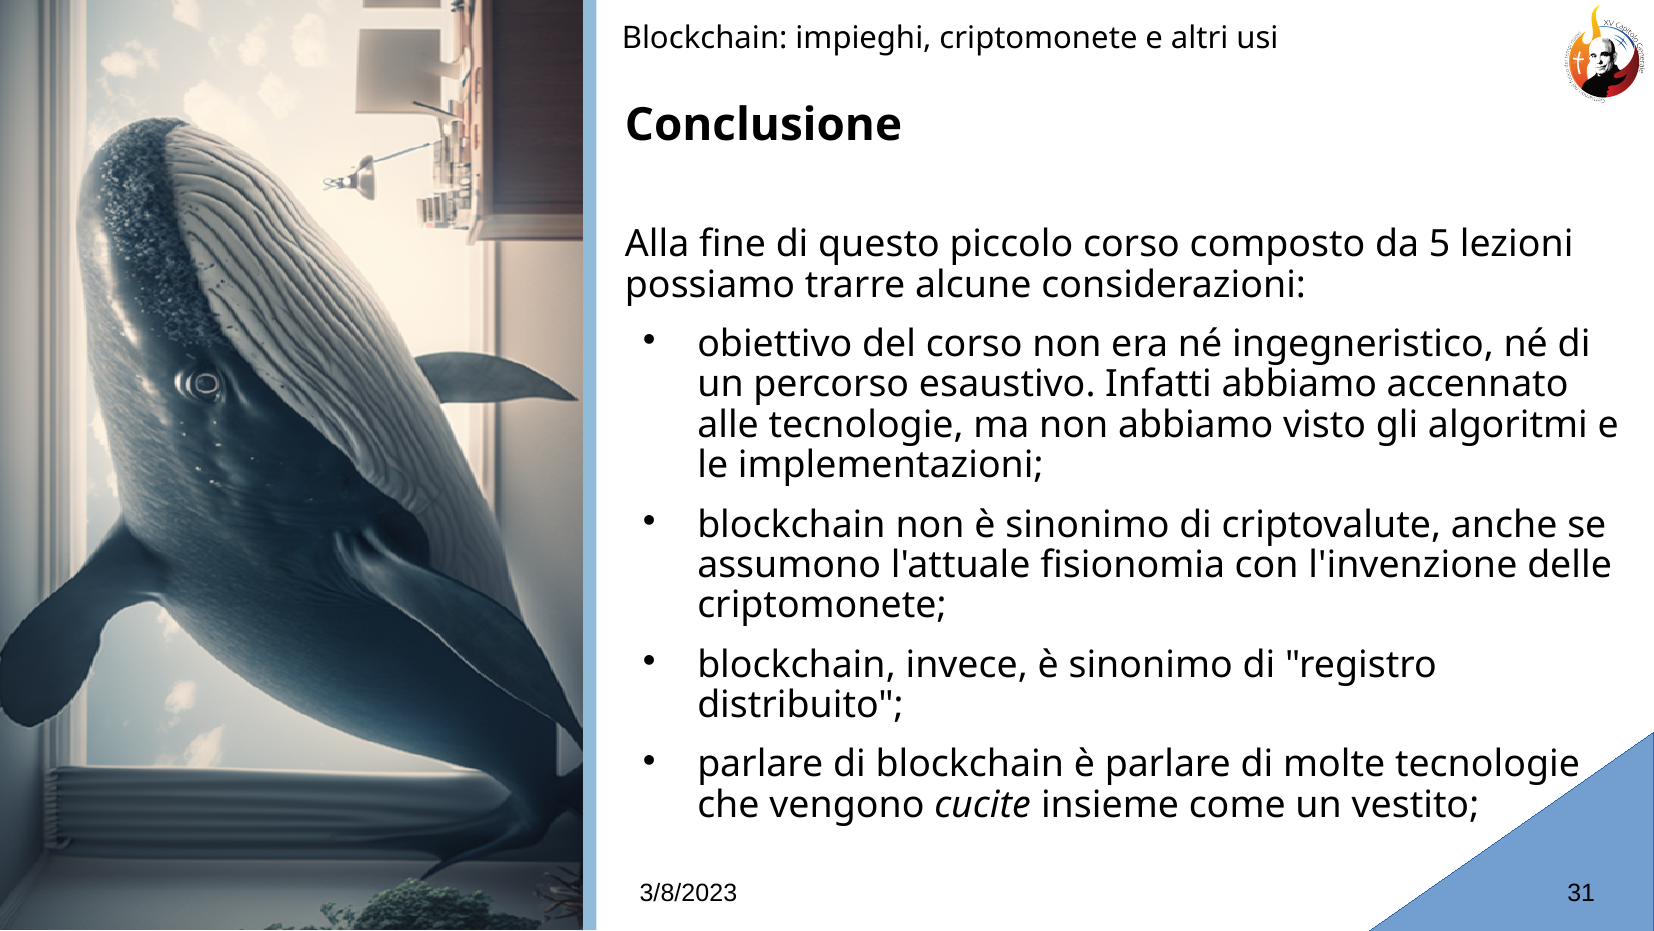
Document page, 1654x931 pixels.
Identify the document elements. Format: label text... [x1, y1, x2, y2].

text_box Blockchain: impieghi, criptomonete e altri usi [607, 9, 1406, 63]
picture [1563, 4, 1646, 103]
picture [0, 0, 583, 930]
title Conclusione [624, 94, 1621, 208]
list Alla fine di questo piccolo corso composto da 5 lezioni possiamo trarre alcune considerazioni: obiettivo del corso non era né ingegneristico, né di un percorso esaustivo. Infatti abbiamo accennato alle tecnologie, ma non abbiamo visto gli algoritmi e le implementazioni; blockchain non è sinonimo di criptovalute, anche se assumono l'attuale fisionomia con l'invenzione delle criptomonete; blockchain, invece, è sinonimo di "registro distribuito"; parlare di blockchain è parlare di molte tecnologie che vengono cucite insieme come un vestito; [624, 224, 1621, 827]
